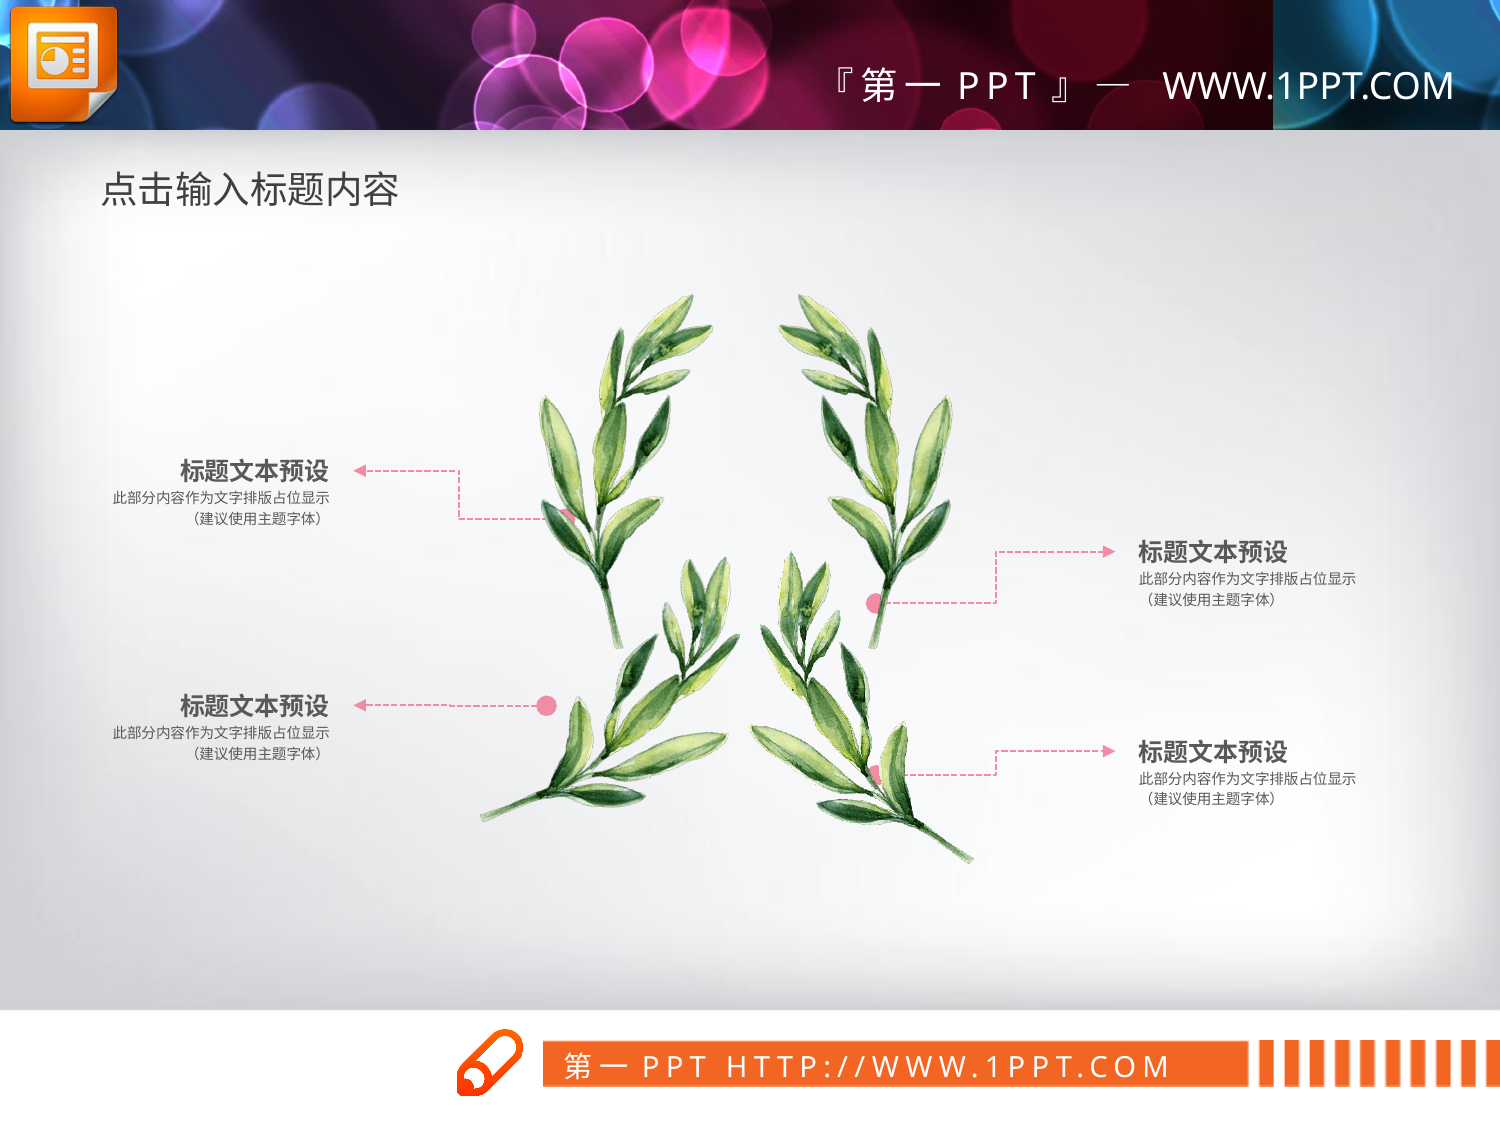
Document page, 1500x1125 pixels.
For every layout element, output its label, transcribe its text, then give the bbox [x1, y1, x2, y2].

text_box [64, 689, 354, 764]
picture [543, 1040, 1500, 1087]
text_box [974, 551, 1110, 604]
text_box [1115, 536, 1405, 610]
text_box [1115, 735, 1405, 810]
text_box 点击输入标题内容 [100, 157, 450, 220]
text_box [977, 750, 1110, 776]
picture [0, 0, 1500, 1012]
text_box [64, 455, 354, 529]
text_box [358, 470, 520, 520]
